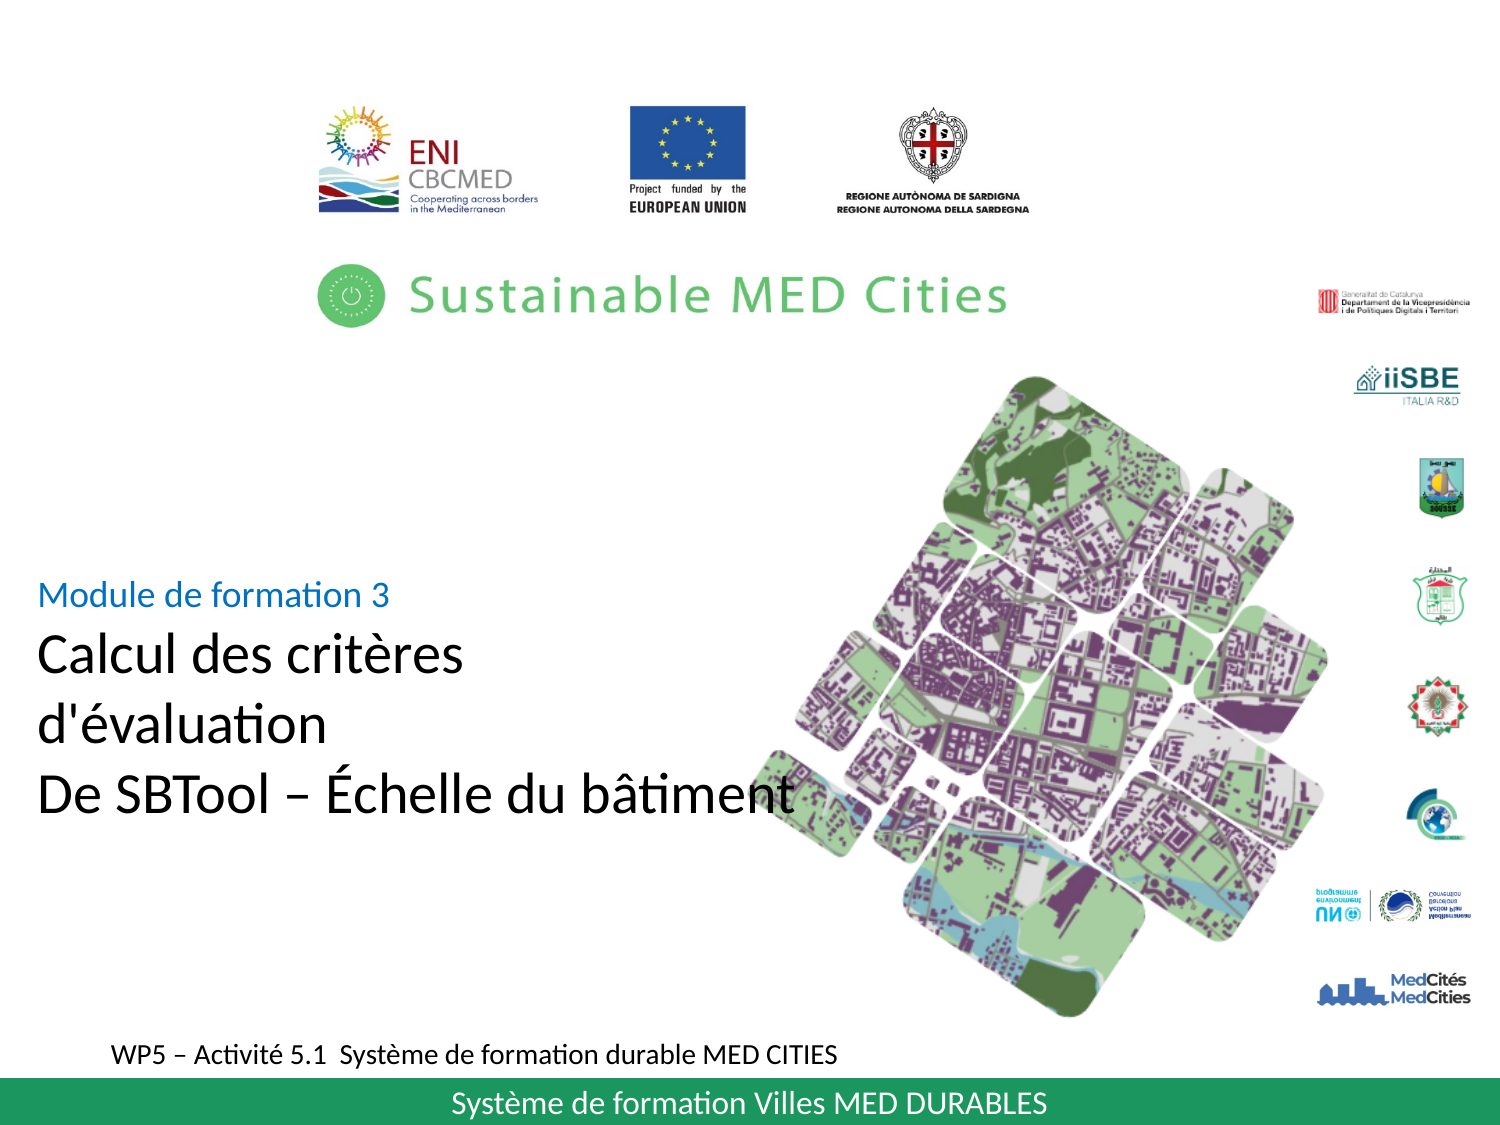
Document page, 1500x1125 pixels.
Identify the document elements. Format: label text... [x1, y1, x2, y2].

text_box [0, 1027, 1500, 1125]
picture [1313, 885, 1474, 924]
subtitle Module de formation 3 Calcul des critères d'évaluation De SBTool – Échelle du bâtiment [22, 562, 1092, 976]
picture [1396, 786, 1474, 847]
picture [1313, 279, 1474, 321]
picture [1346, 363, 1474, 411]
picture [284, 84, 1486, 1027]
picture [1414, 455, 1474, 523]
picture [1313, 970, 1474, 1008]
